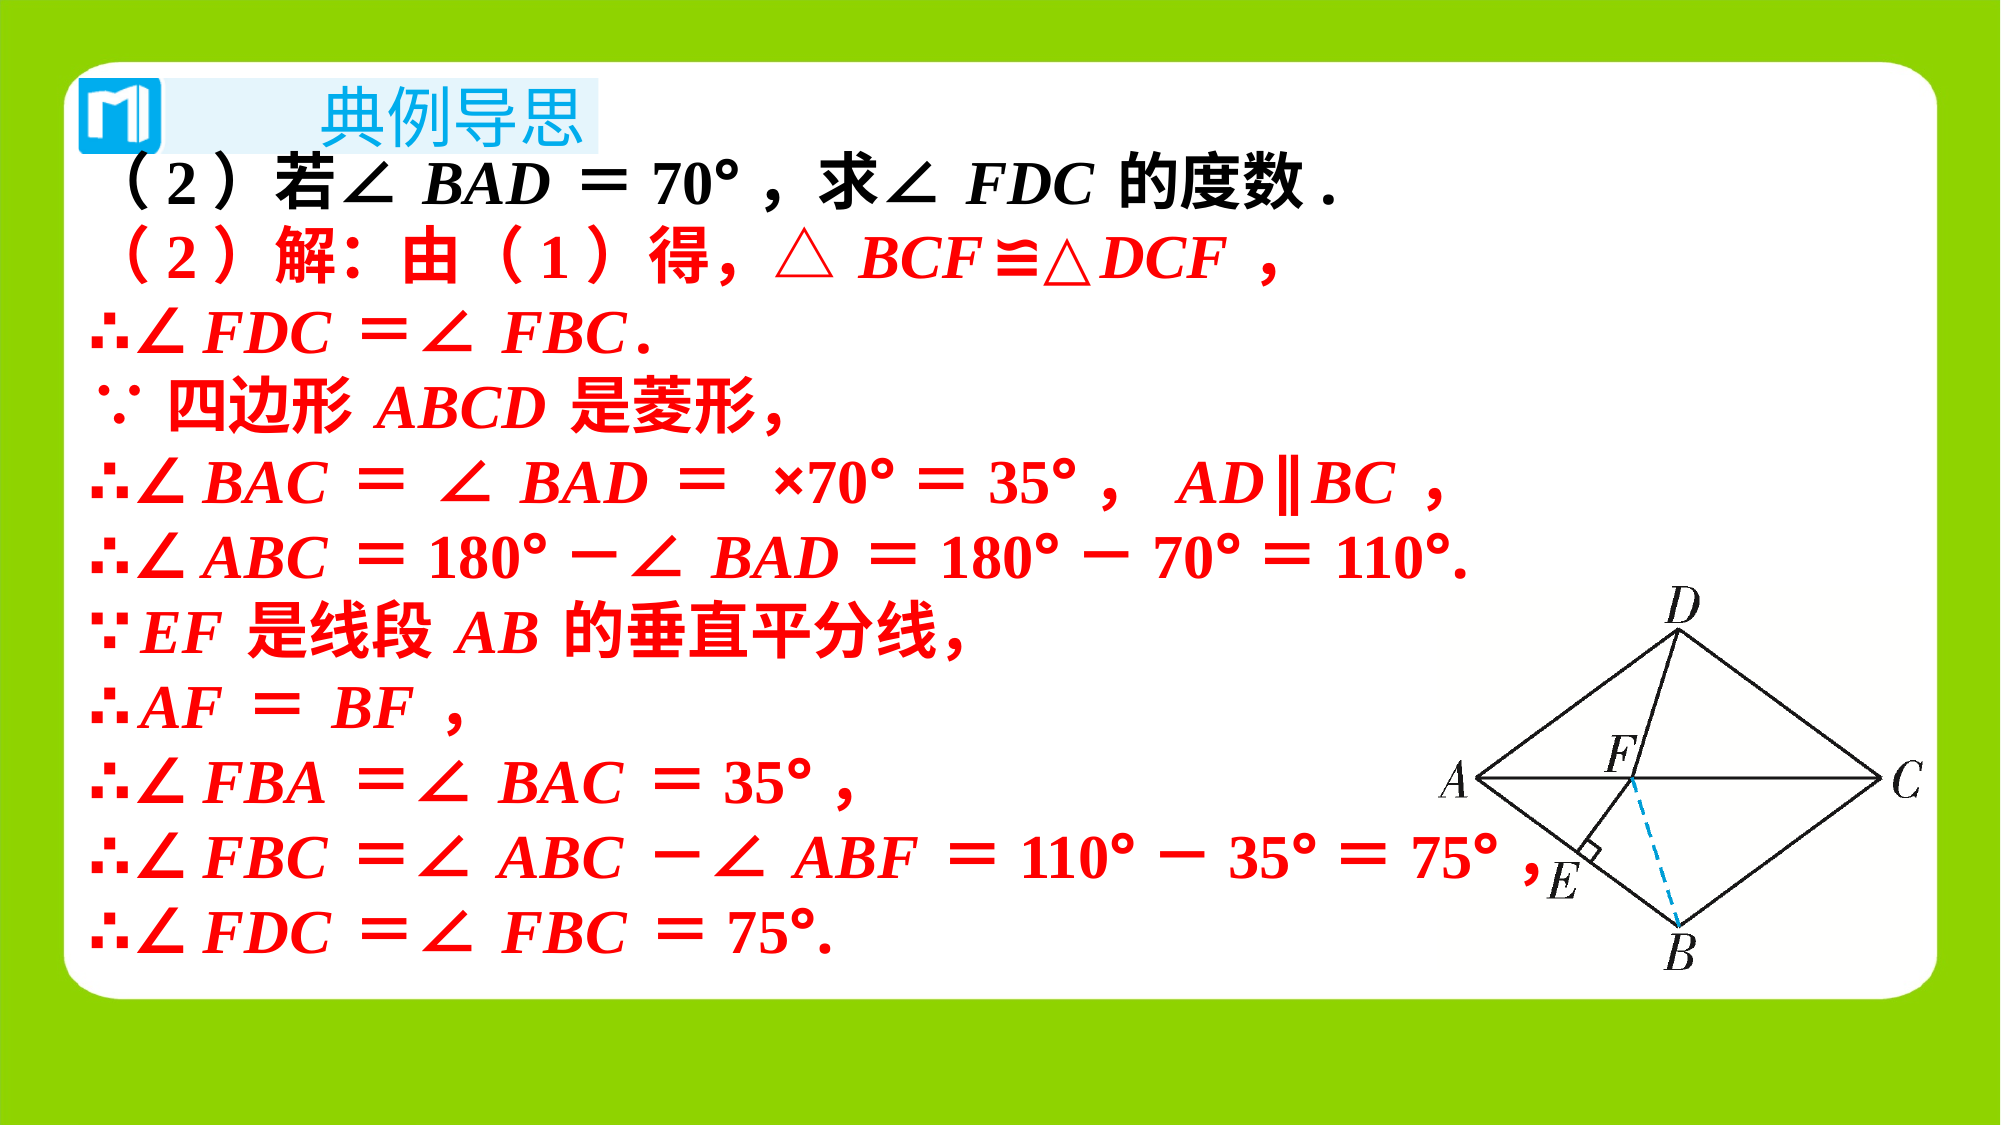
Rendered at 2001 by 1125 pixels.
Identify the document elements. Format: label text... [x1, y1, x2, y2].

text_box （2）若∠BAD＝70°，求∠FDC的度数. [88, 142, 1974, 324]
picture [0, 0, 2001, 1125]
